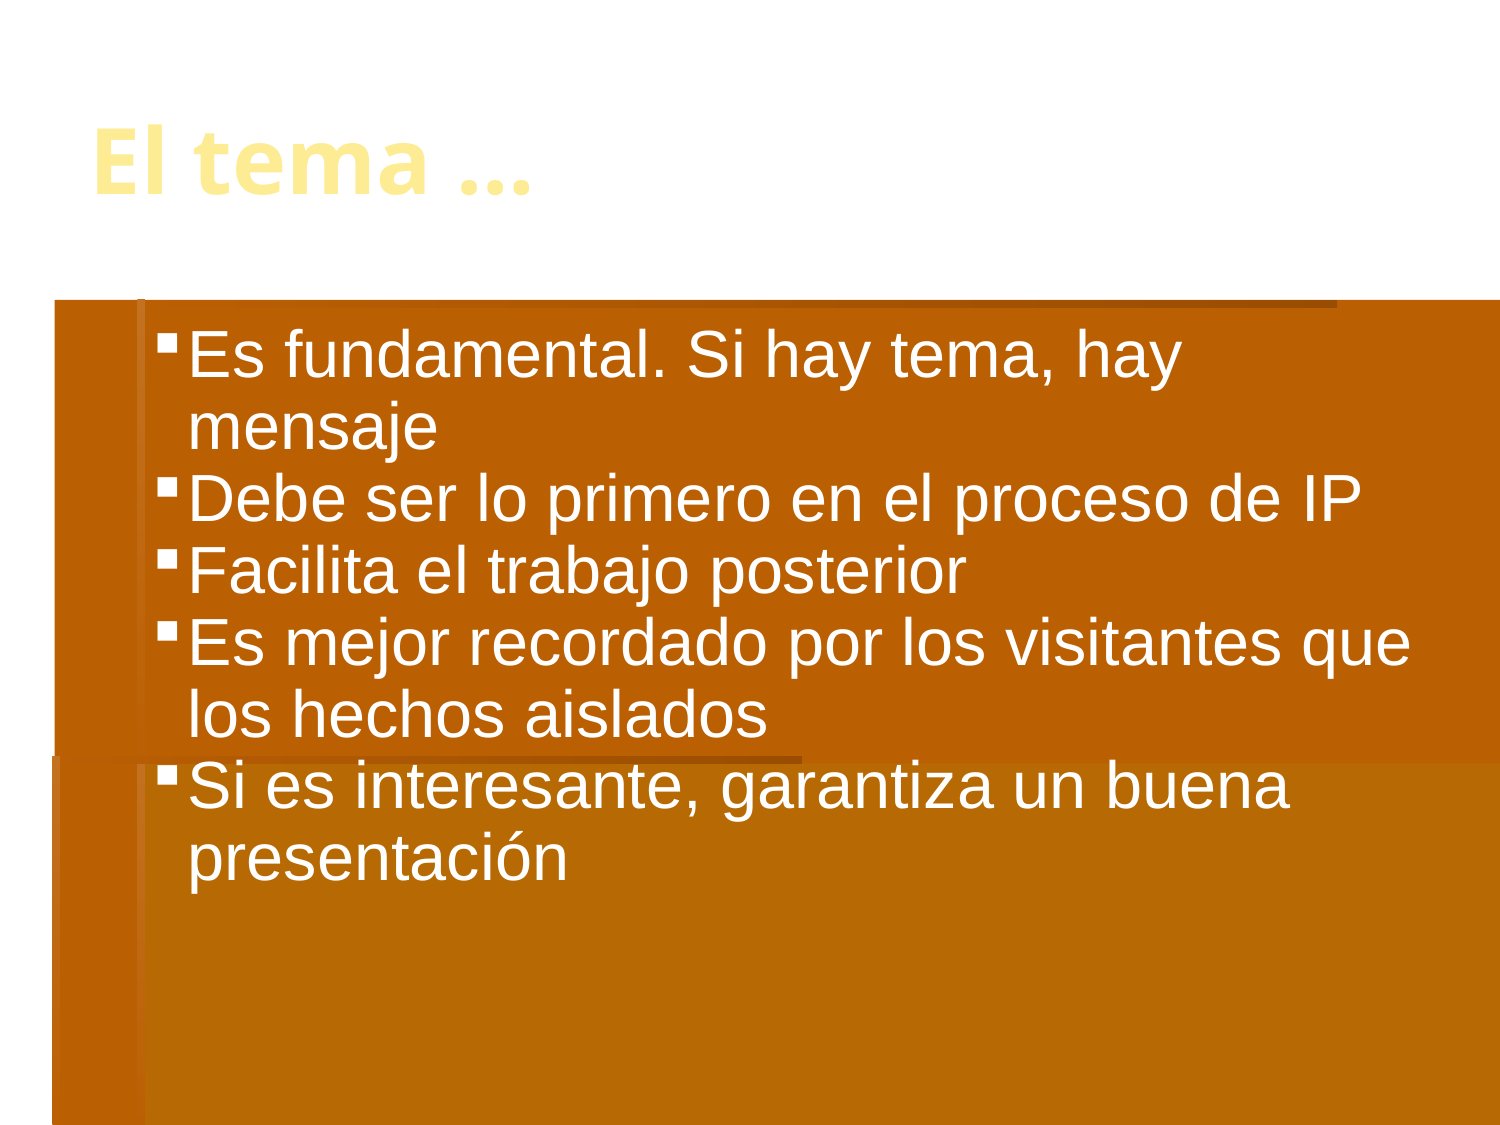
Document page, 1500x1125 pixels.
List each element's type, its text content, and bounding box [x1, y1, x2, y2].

text_box El tema … [75, 40, 1451, 275]
text_box Es fundamental. Si hay tema, hay mensaje Debe ser lo primero en el proceso de IP Facilita el trabajo posterior Es mejor recordado por los visitantes que los hechos aislados Si es interesante, garantiza un buena presentación [137, 312, 1451, 1000]
